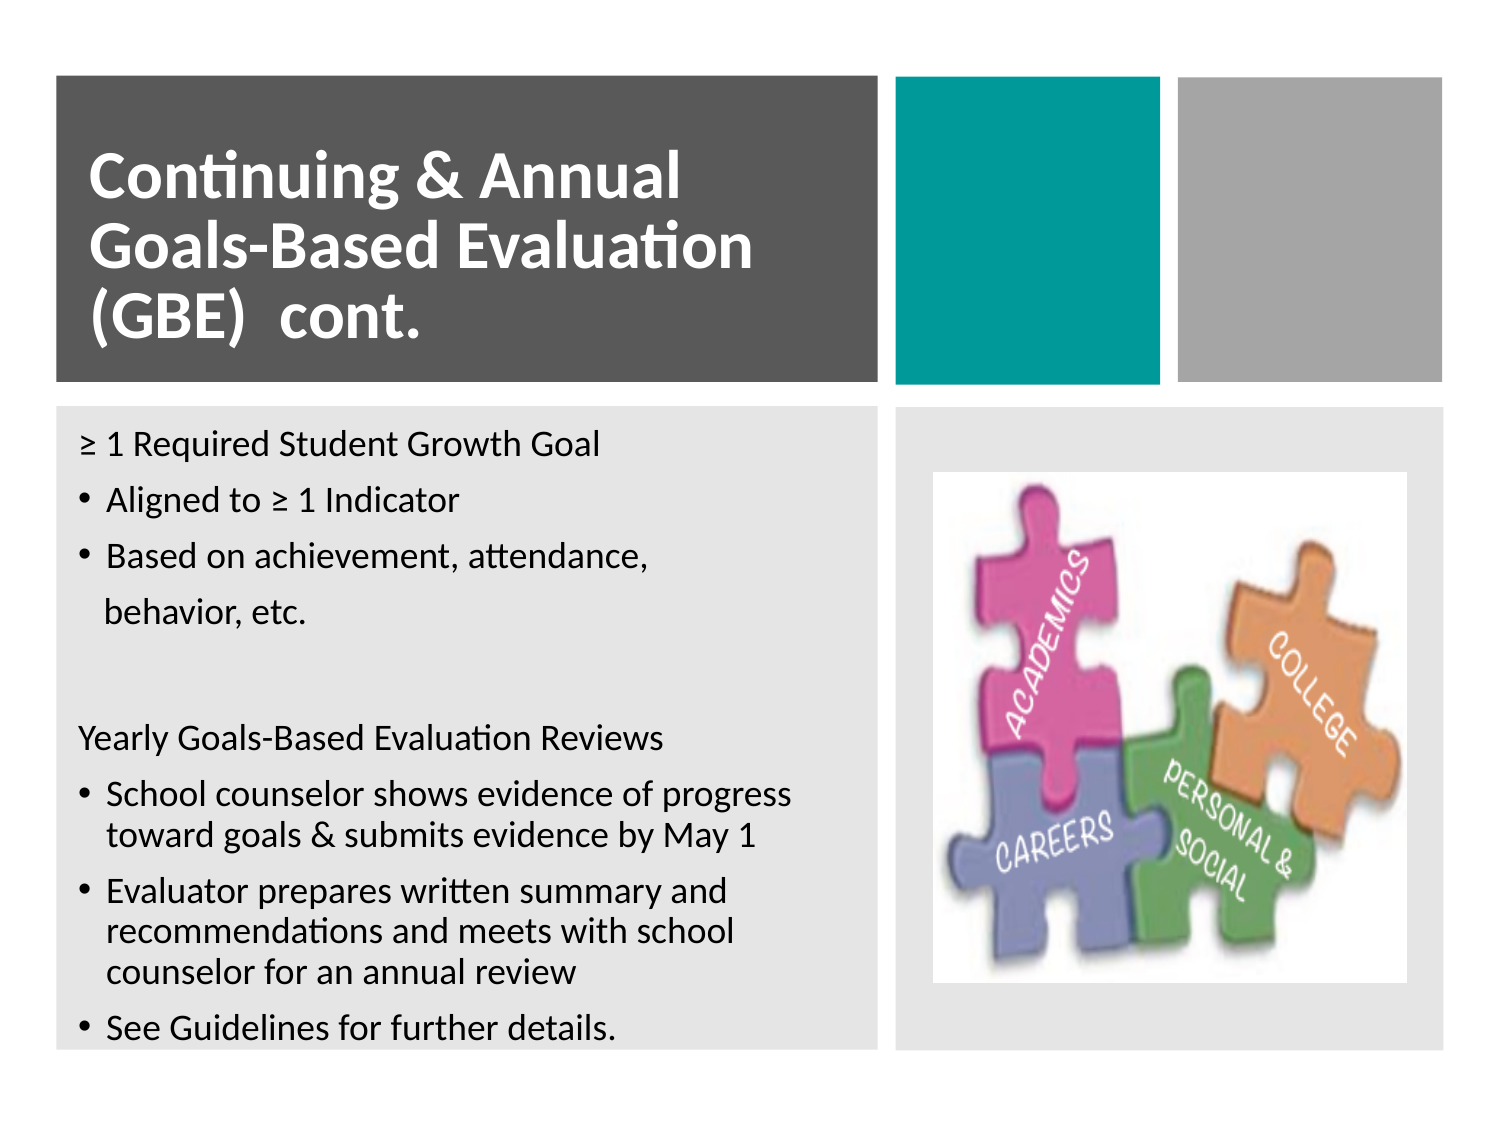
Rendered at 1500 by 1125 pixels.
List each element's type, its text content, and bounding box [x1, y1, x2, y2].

list ≥ 1 Required Student Growth Goal Aligned to ≥ 1 Indicator Based on achievement, attendance, behavior, etc. Yearly Goals-Based Evaluation Reviews School counselor shows evidence of progress toward goals & submits evidence by May 1 Evaluator prepares written summary and recommendations and meets with school counselor for an annual review See Guidelines for further details. [78, 423, 878, 1069]
text_box [895, 76, 1161, 386]
text_box [55, 405, 879, 1051]
picture [932, 472, 1407, 983]
text_box [895, 406, 1445, 1052]
title Continuing & Annual Goals-Based Evaluation (GBE) cont. [89, 119, 840, 354]
text_box [55, 75, 879, 383]
text_box [1177, 76, 1443, 383]
